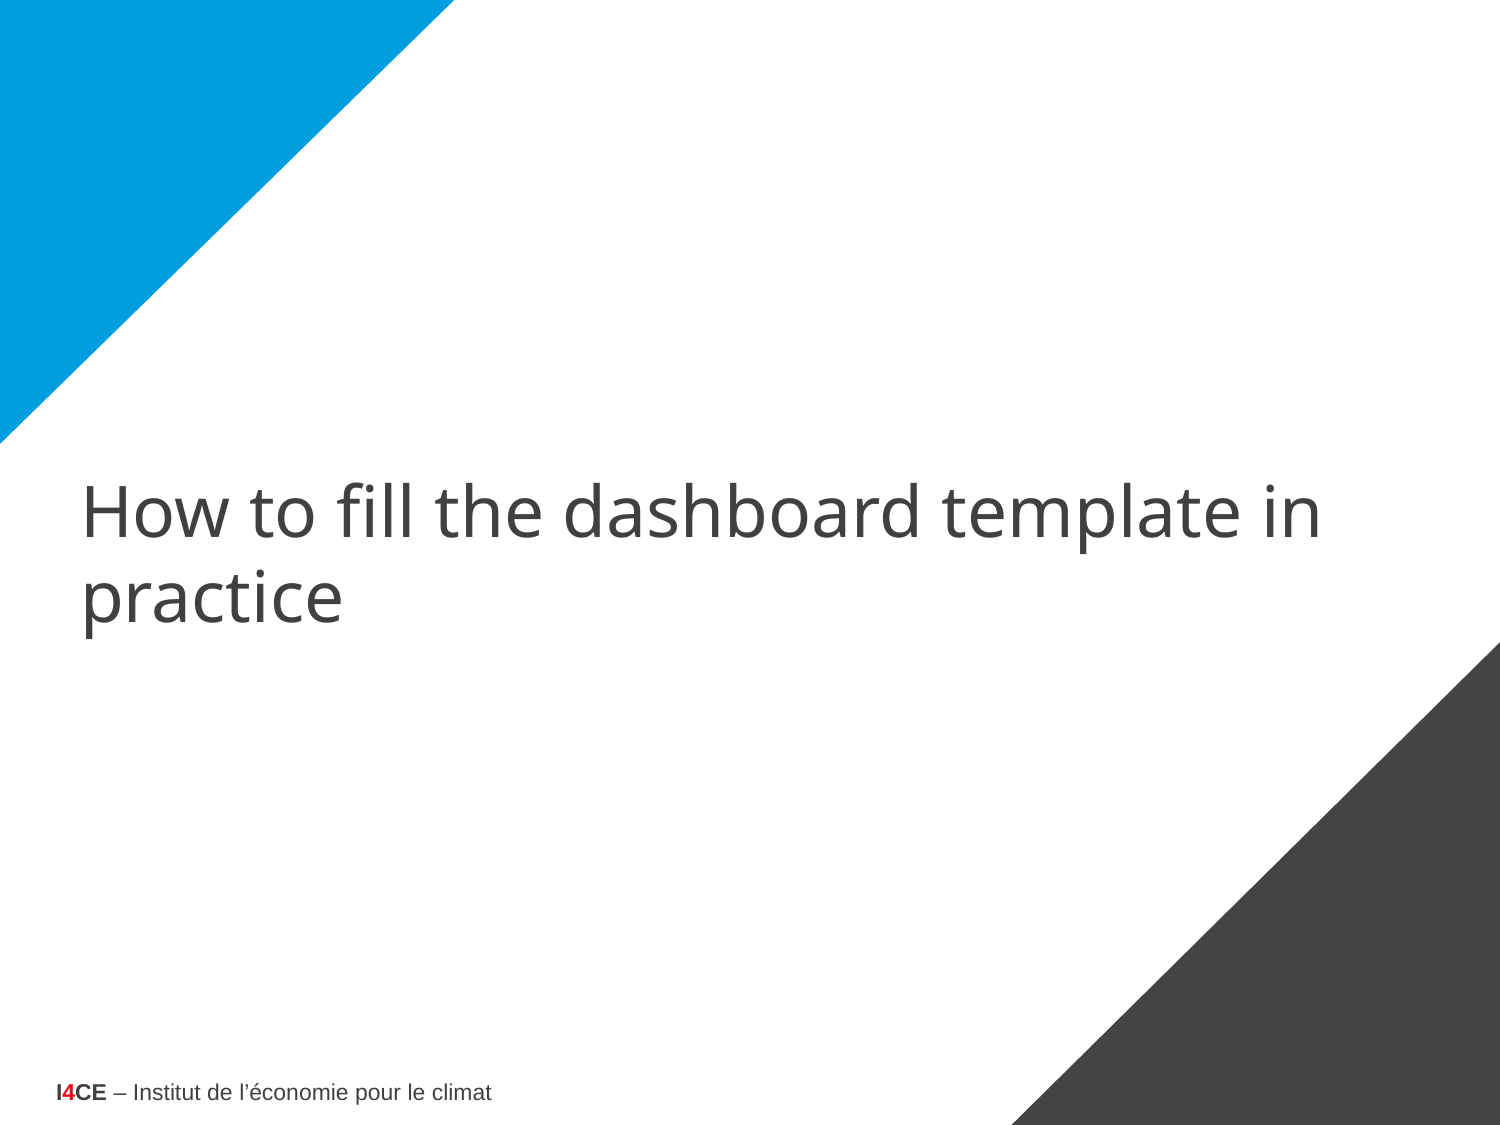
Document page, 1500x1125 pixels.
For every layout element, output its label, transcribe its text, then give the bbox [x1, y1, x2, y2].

title How to fill the dashboard template in practice [64, 457, 1436, 646]
